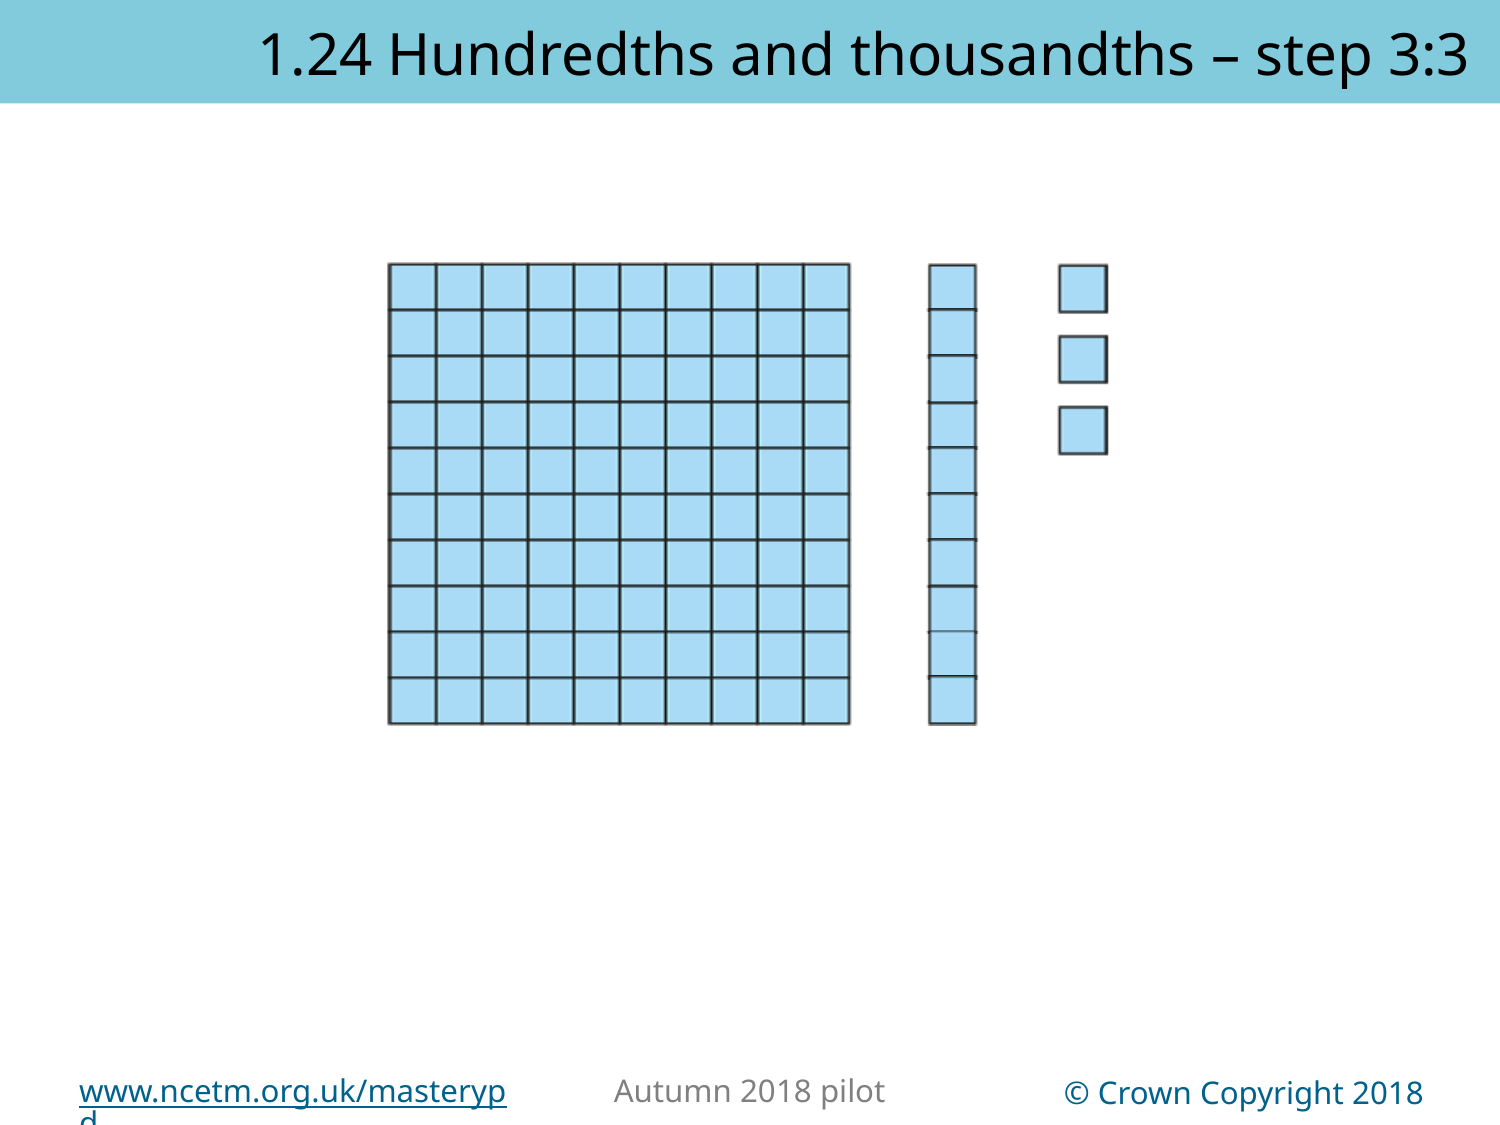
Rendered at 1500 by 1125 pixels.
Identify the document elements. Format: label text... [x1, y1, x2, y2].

picture [101, 250, 863, 875]
picture [1028, 250, 1137, 470]
list 1.24 Hundredths and thousandths – step 3:3 [0, 0, 1500, 104]
picture [919, 262, 987, 727]
